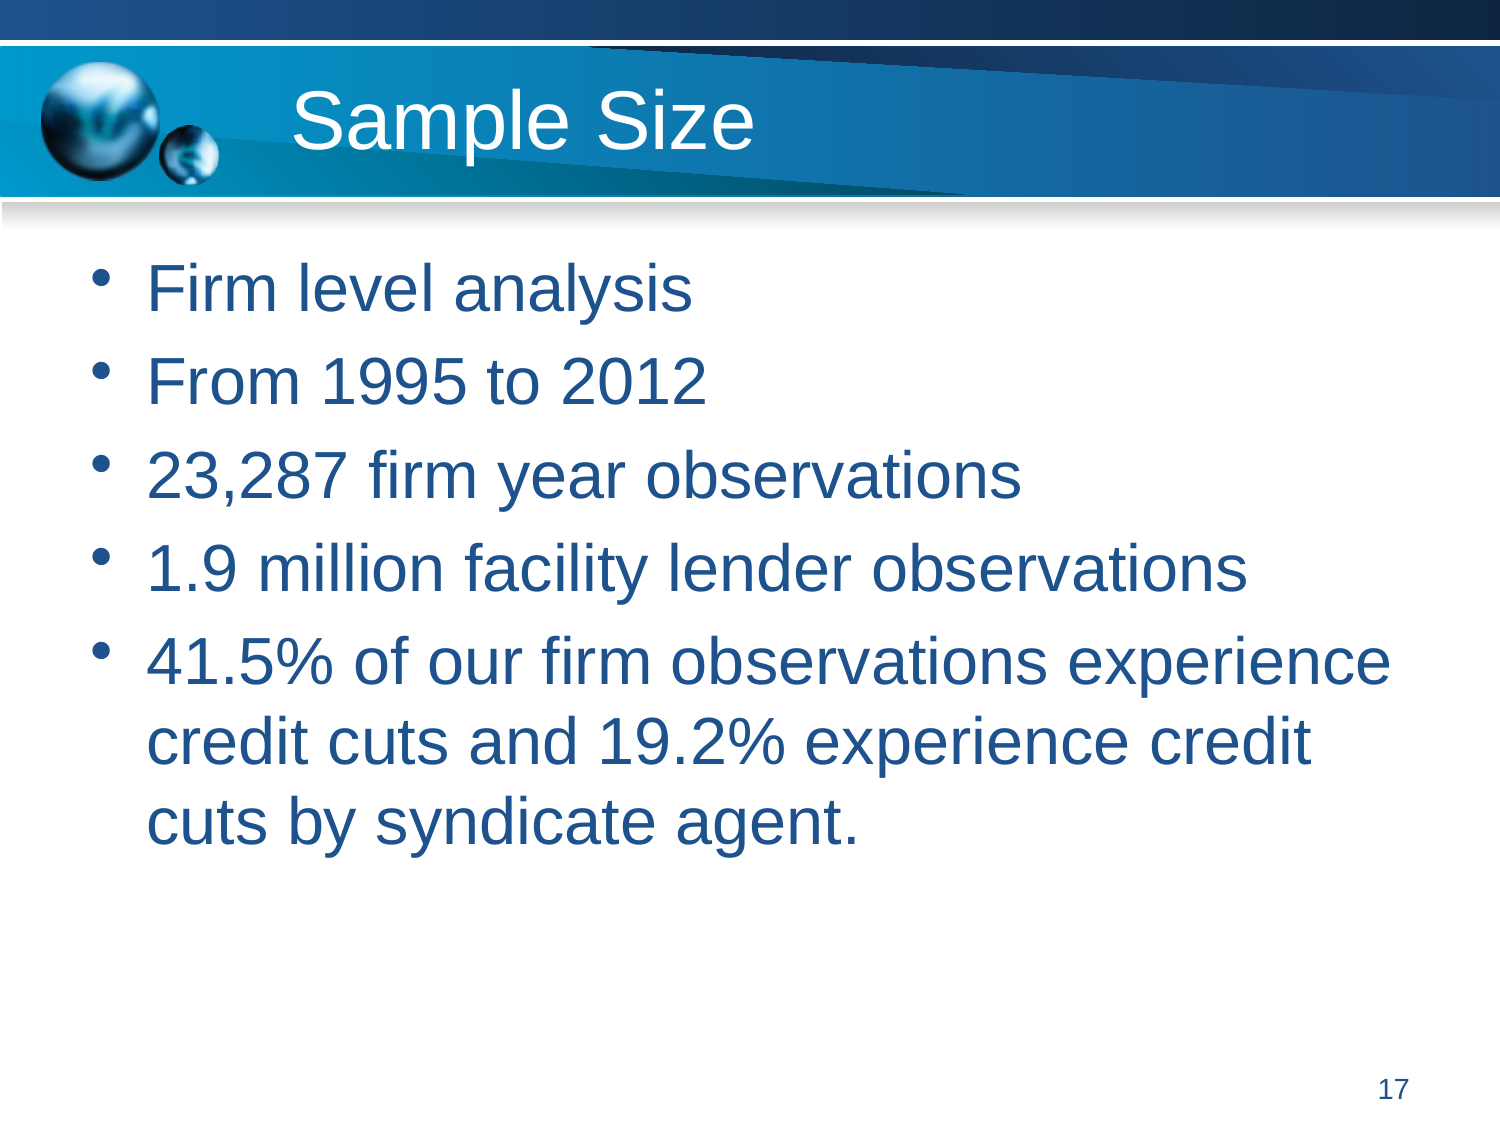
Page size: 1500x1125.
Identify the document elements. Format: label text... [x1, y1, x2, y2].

slide_number 17 [1074, 1062, 1425, 1103]
title Sample Size [275, 45, 1363, 188]
list Firm level analysis From 1995 to 2012 23,287 firm year observations 1.9 million facility lender observations 41.5% of our firm observations experience credit cuts and 19.2% experience credit cuts by syndicate agent. [75, 237, 1425, 1050]
picture [160, 126, 218, 184]
picture [42, 63, 159, 180]
